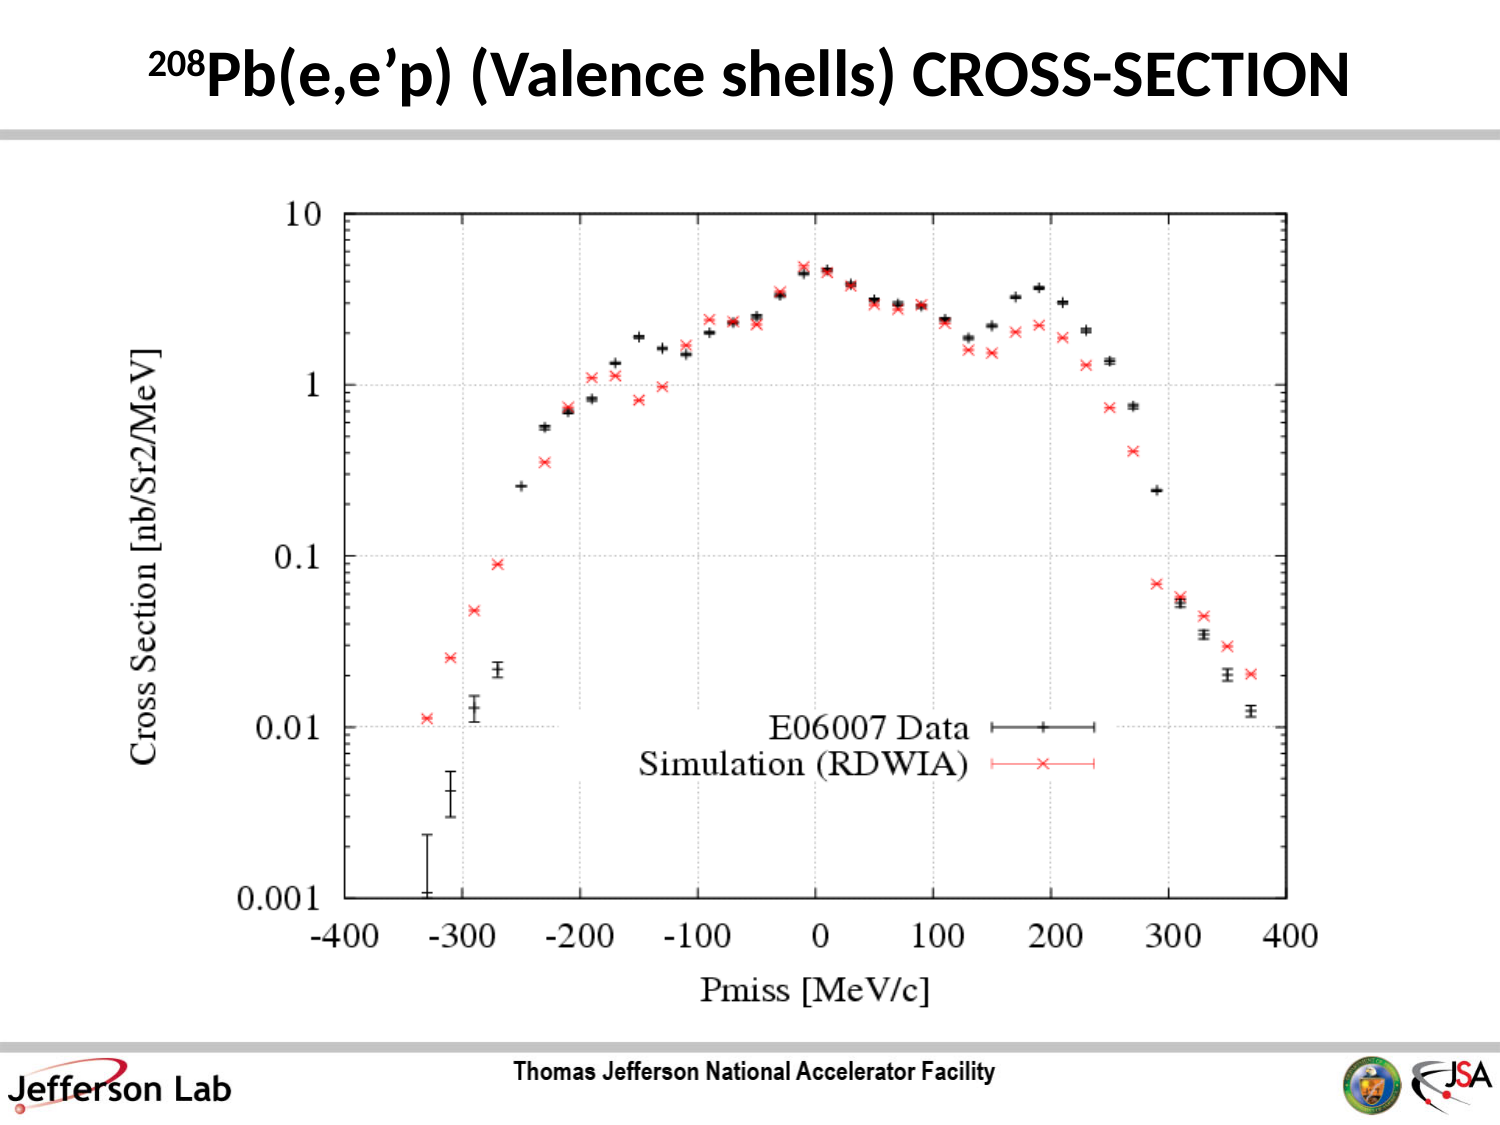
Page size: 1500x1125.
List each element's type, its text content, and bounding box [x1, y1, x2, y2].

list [112, 187, 1338, 1028]
title 208Pb(e,e’p) (Valence shells) CROSS-SECTION [0, 0, 1500, 164]
picture [0, 164, 1500, 1125]
